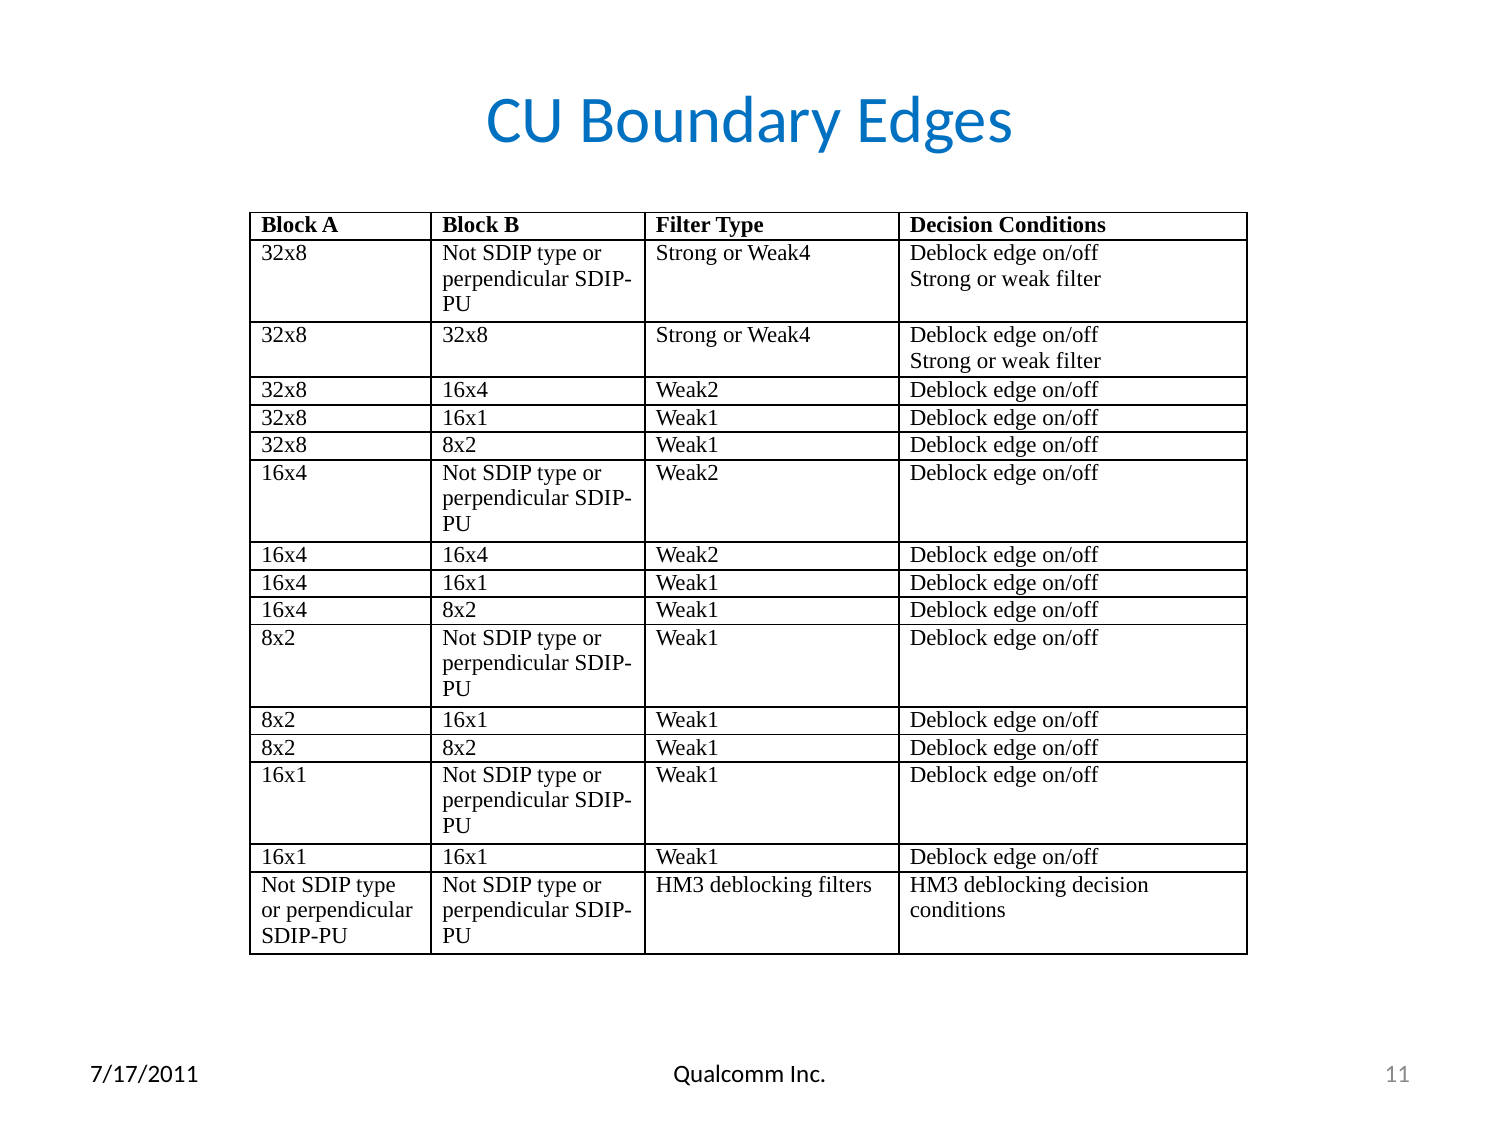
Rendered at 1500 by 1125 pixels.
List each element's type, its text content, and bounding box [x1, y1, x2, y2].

table_cell Deblock edge on/off [900, 625, 1246, 706]
table_cell Deblock edge on/off [900, 461, 1246, 541]
table_header Block A [251, 213, 430, 239]
table_cell 16x4 [251, 598, 430, 624]
table_cell 32x8 [251, 241, 430, 321]
table_cell 16x1 [251, 763, 430, 843]
table_cell Deblock edge on/off [900, 763, 1246, 843]
table_cell 8x2 [251, 625, 430, 706]
table_cell 16x4 [432, 543, 644, 569]
table_cell 8x2 [251, 708, 430, 734]
table_cell 8x2 [251, 735, 430, 761]
table_cell 32x8 [251, 406, 430, 431]
table_cell Deblock edge on/off [900, 433, 1246, 459]
title CU Boundary Edges [75, 45, 1425, 188]
table_cell 16x4 [251, 543, 430, 569]
table_cell 16x1 [432, 406, 644, 431]
table_cell Weak1 [646, 598, 898, 624]
table_cell Weak1 [646, 763, 898, 843]
table_cell 32x8 [251, 433, 430, 459]
table_cell Deblock edge on/off [900, 735, 1246, 761]
table_cell HM3 deblocking decision conditions [900, 873, 1246, 953]
table_cell 16x1 [432, 845, 644, 871]
table_cell HM3 deblocking filters [646, 873, 898, 953]
table_cell Deblock edge on/off Strong or weak filter [900, 241, 1246, 321]
table_cell Deblock edge on/off [900, 571, 1246, 596]
table_cell 8x2 [432, 433, 644, 459]
table_cell Not SDIP type or perpendicular SDIP-PU [432, 241, 644, 321]
table_cell Not SDIP type or perpendicular SDIP-PU [432, 873, 644, 953]
slide_number 11 [1074, 1042, 1425, 1103]
table_cell Weak1 [646, 571, 898, 596]
table_cell Weak1 [646, 406, 898, 431]
table_header Block B [432, 213, 644, 239]
table_cell 8x2 [432, 598, 644, 624]
footer Qualcomm Inc. [512, 1042, 988, 1103]
table_cell Weak2 [646, 543, 898, 569]
table_header Filter Type [646, 213, 898, 239]
table_cell Weak2 [646, 461, 898, 541]
table_cell Deblock edge on/off [900, 598, 1246, 624]
table_cell 16x1 [432, 708, 644, 734]
table_cell Not SDIP type or perpendicular SDIP-PU [432, 461, 644, 541]
table_cell 8x2 [432, 735, 644, 761]
table_cell Deblock edge on/off [900, 378, 1246, 404]
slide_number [75, 1042, 425, 1103]
table_cell Strong or Weak4 [646, 323, 898, 376]
table_cell Deblock edge on/off [900, 708, 1246, 734]
table_cell Weak1 [646, 735, 898, 761]
table_cell 32x8 [251, 323, 430, 376]
table_cell Weak1 [646, 845, 898, 871]
table_cell Weak1 [646, 625, 898, 706]
table_cell 16x4 [251, 461, 430, 541]
table_header Decision Conditions [900, 213, 1246, 239]
table_cell Weak2 [646, 378, 898, 404]
table_cell Deblock edge on/off [900, 543, 1246, 569]
table_cell Weak1 [646, 433, 898, 459]
table_cell Deblock edge on/off [900, 406, 1246, 431]
table_cell Strong or Weak4 [646, 241, 898, 321]
table_cell 32x8 [251, 378, 430, 404]
table_cell Not SDIP type or perpendicular SDIP-PU [251, 873, 430, 953]
table_cell 16x4 [251, 571, 430, 596]
table_cell Not SDIP type or perpendicular SDIP-PU [432, 625, 644, 706]
table_cell 16x1 [251, 845, 430, 871]
table_cell Deblock edge on/off [900, 845, 1246, 871]
table_cell 16x4 [432, 378, 644, 404]
table_cell Weak1 [646, 708, 898, 734]
table_cell Not SDIP type or perpendicular SDIP-PU [432, 763, 644, 843]
table_cell Deblock edge on/off Strong or weak filter [900, 323, 1246, 376]
table_cell 32x8 [432, 323, 644, 376]
table_cell 16x1 [432, 571, 644, 596]
